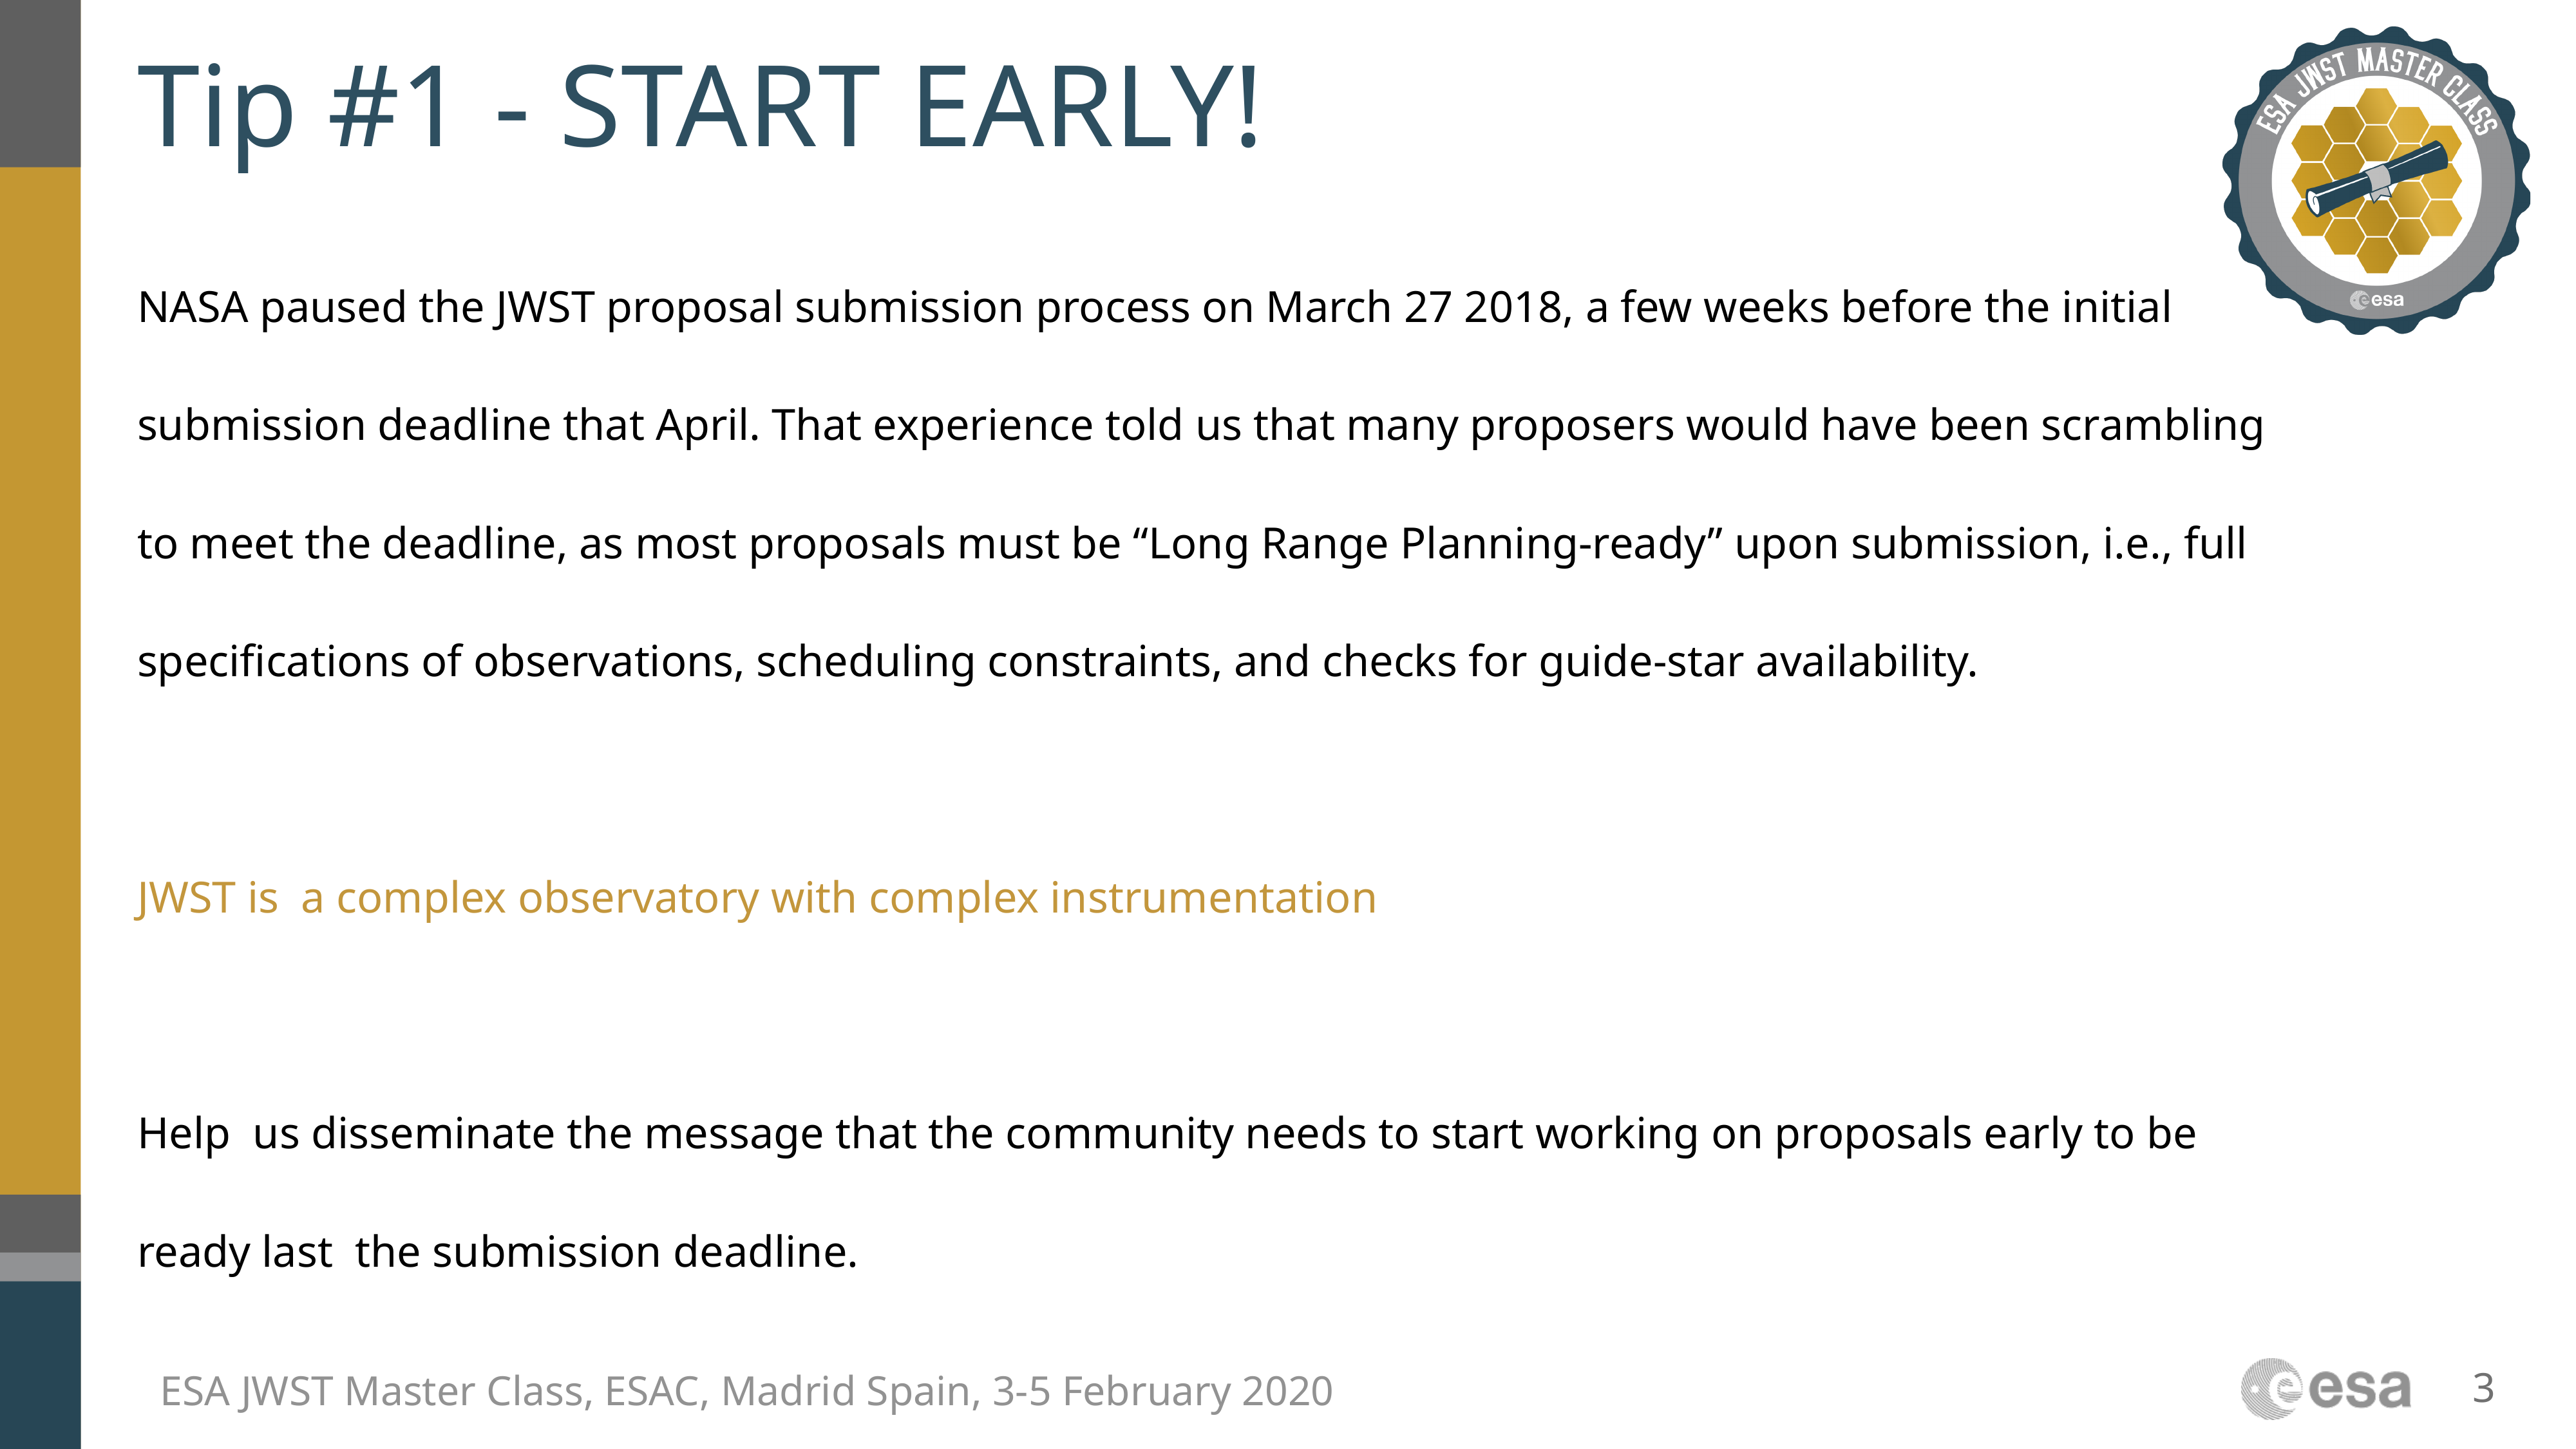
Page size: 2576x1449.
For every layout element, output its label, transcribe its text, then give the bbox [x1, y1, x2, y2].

picture [2222, 26, 2531, 335]
picture [2241, 1358, 2411, 1420]
list NASA paused the JWST proposal submission process on March 27 2018, a few weeks before the initial submission deadline that April. That experience told us that many proposers would have been scrambling to meet the deadline, as most proposals must be “Long Range Planning-ready” upon submission, i.e., full specifications of observations, scheduling constraints, and checks for guide-star availability. JWST is a complex observatory with complex instrumentation Help us disseminate the message that the community needs to start working on proposals early to be ready last the submission deadline.s [131, 207, 2304, 1190]
title Tip #1 - START EARLY! [131, 17, 2172, 186]
slide_number 3 [2465, 1356, 2503, 1423]
